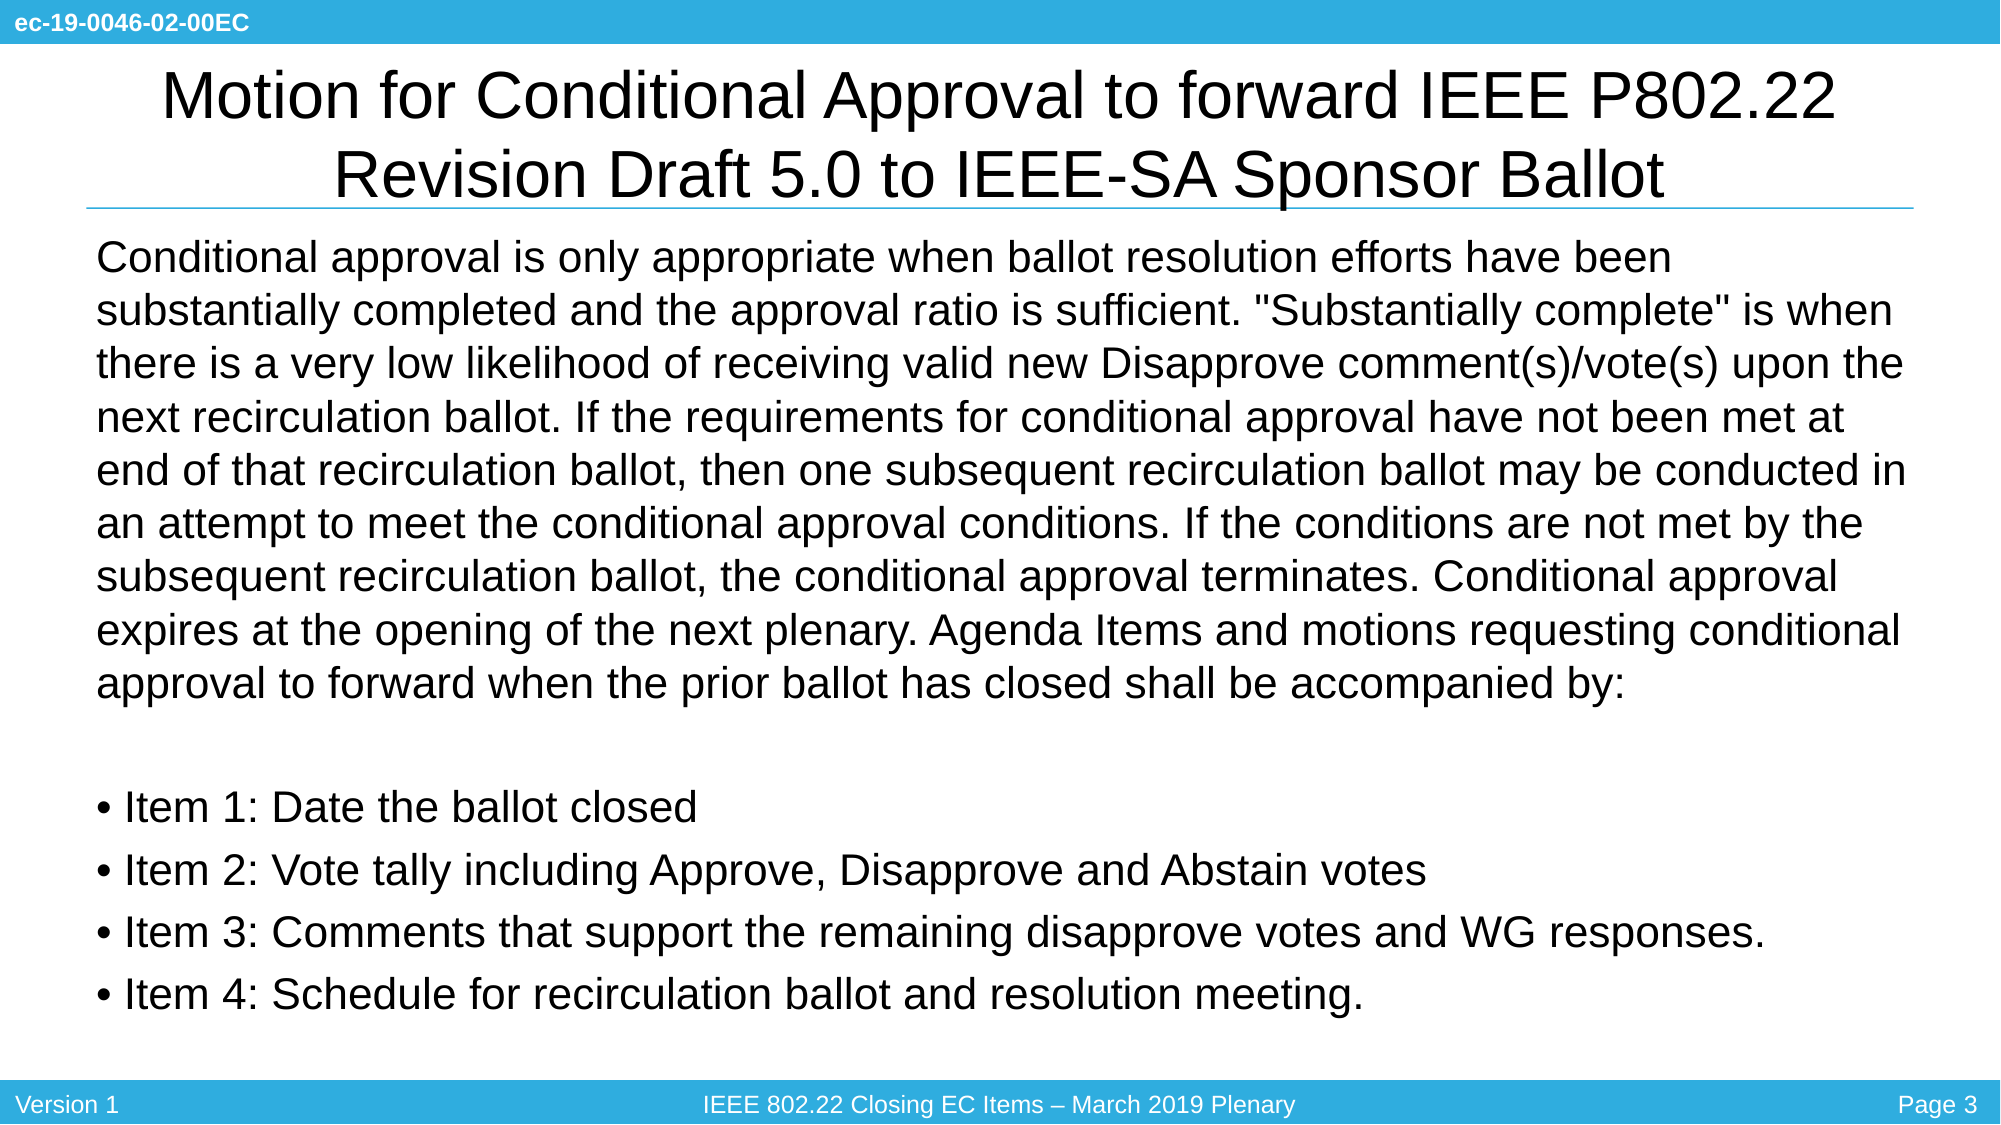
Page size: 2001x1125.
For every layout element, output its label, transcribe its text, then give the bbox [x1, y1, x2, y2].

list Conditional approval is only appropriate when ballot resolution efforts have been substantially completed and the approval ratio is sufficient. "Substantially complete" is when there is a very low likelihood of receiving valid new Disapprove comment(s)/vote(s) upon the next recirculation ballot. If the requirements for conditional approval have not been met at end of that recirculation ballot, then one subsequent recirculation ballot may be conducted in an attempt to meet the conditional approval conditions. If the conditions are not met by the subsequent recirculation ballot, the conditional approval terminates. Conditional approval expires at the opening of the next plenary. Agenda Items and motions requesting conditional approval to forward when the prior ballot has closed shall be accompanied by: • Item 1: Date the ballot closed • Item 2: Vote tally including Approve, Disapprove and Abstain votes • Item 3: Comments that support the remaining disapprove votes and WG responses. • Item 4: Schedule for recirculation ballot and resolution meeting. [39, 220, 1930, 1059]
title Motion for Conditional Approval to forward IEEE P802.22 Revision Draft 5.0 to IEEE-SA Sponsor Ballot [70, 66, 1930, 197]
